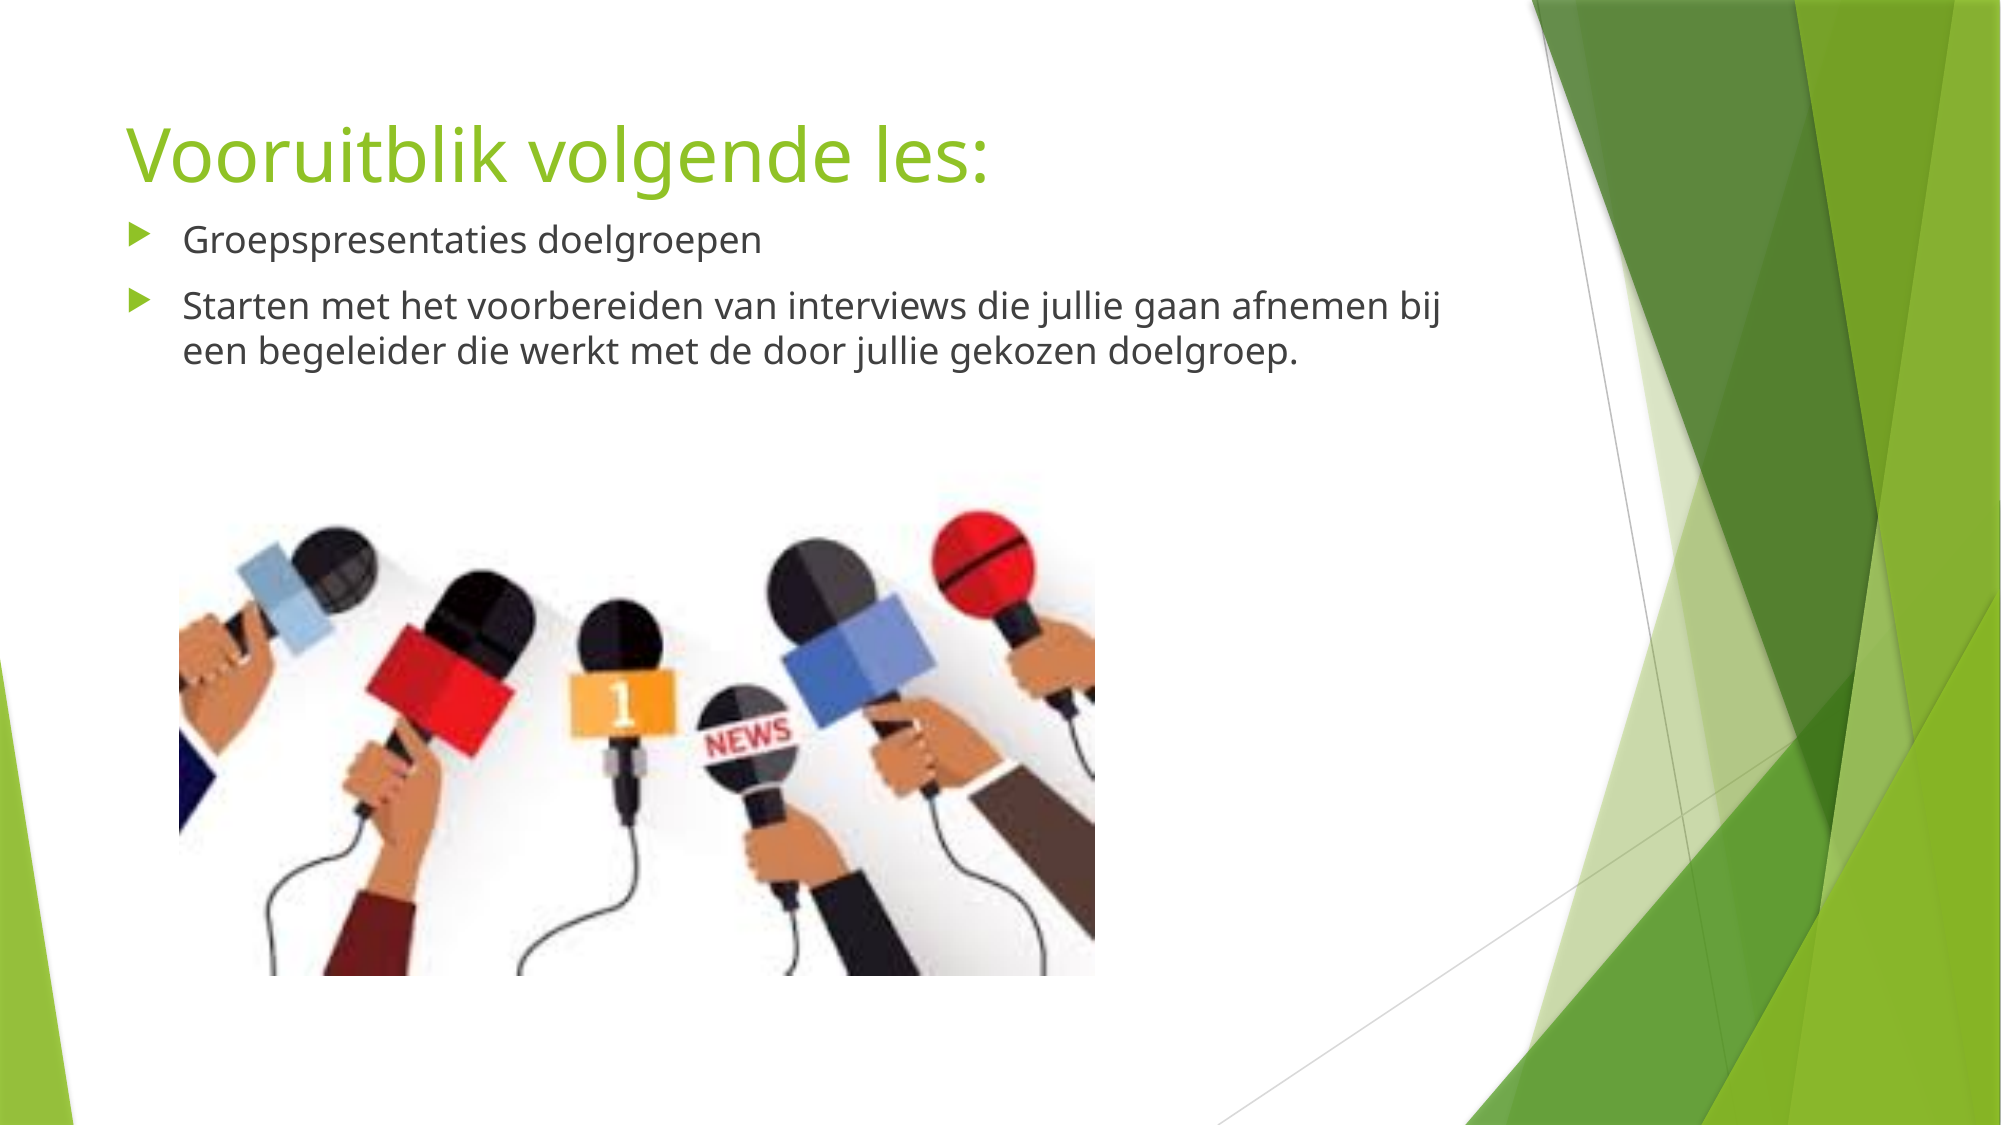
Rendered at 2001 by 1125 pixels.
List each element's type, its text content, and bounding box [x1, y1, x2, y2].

title Vooruitblik volgende les: [111, 99, 1522, 208]
picture [179, 424, 1096, 977]
list Groepspresentaties doelgroepen Starten met het voorbereiden van interviews die jullie gaan afnemen bij een begeleider die werkt met de door jullie gekozen doelgroep. [111, 208, 1522, 845]
